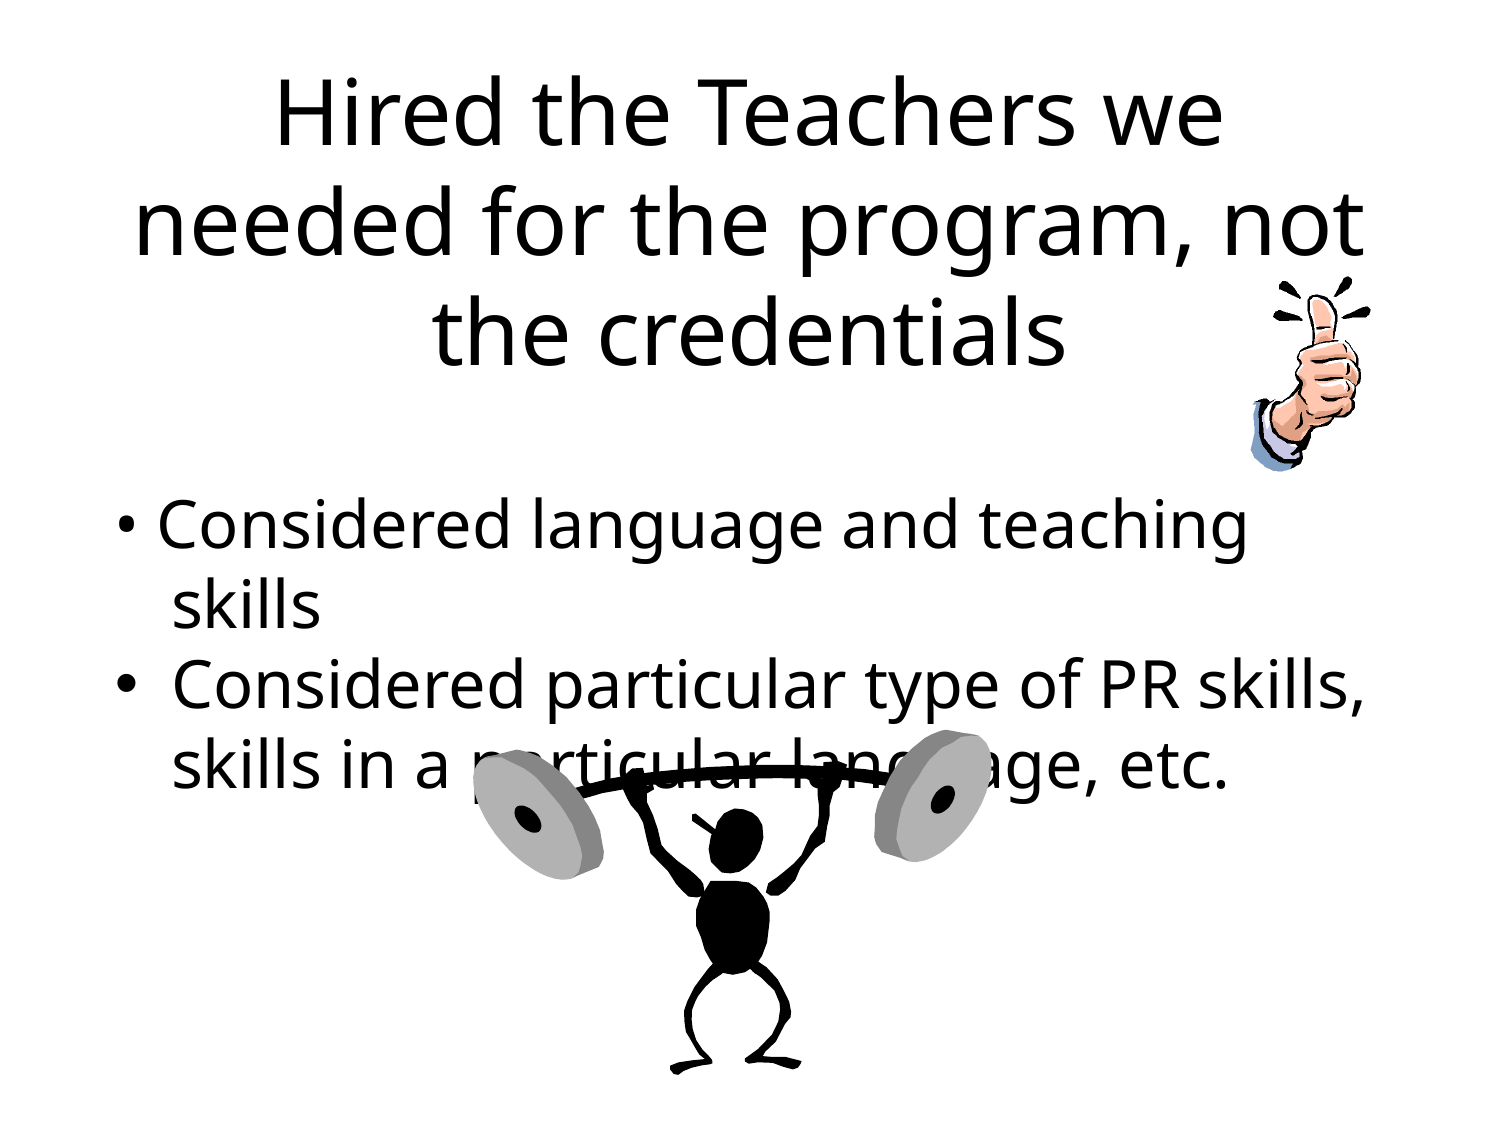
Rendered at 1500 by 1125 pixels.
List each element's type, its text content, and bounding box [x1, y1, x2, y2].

picture [1249, 274, 1372, 473]
title Hired the Teachers we needed for the program, not the credentials [112, 62, 1388, 376]
text_box • Considered language and teaching skills Considered particular type of PR skills, skills in a particular language, etc. [99, 474, 1422, 810]
picture [449, 724, 1013, 1076]
